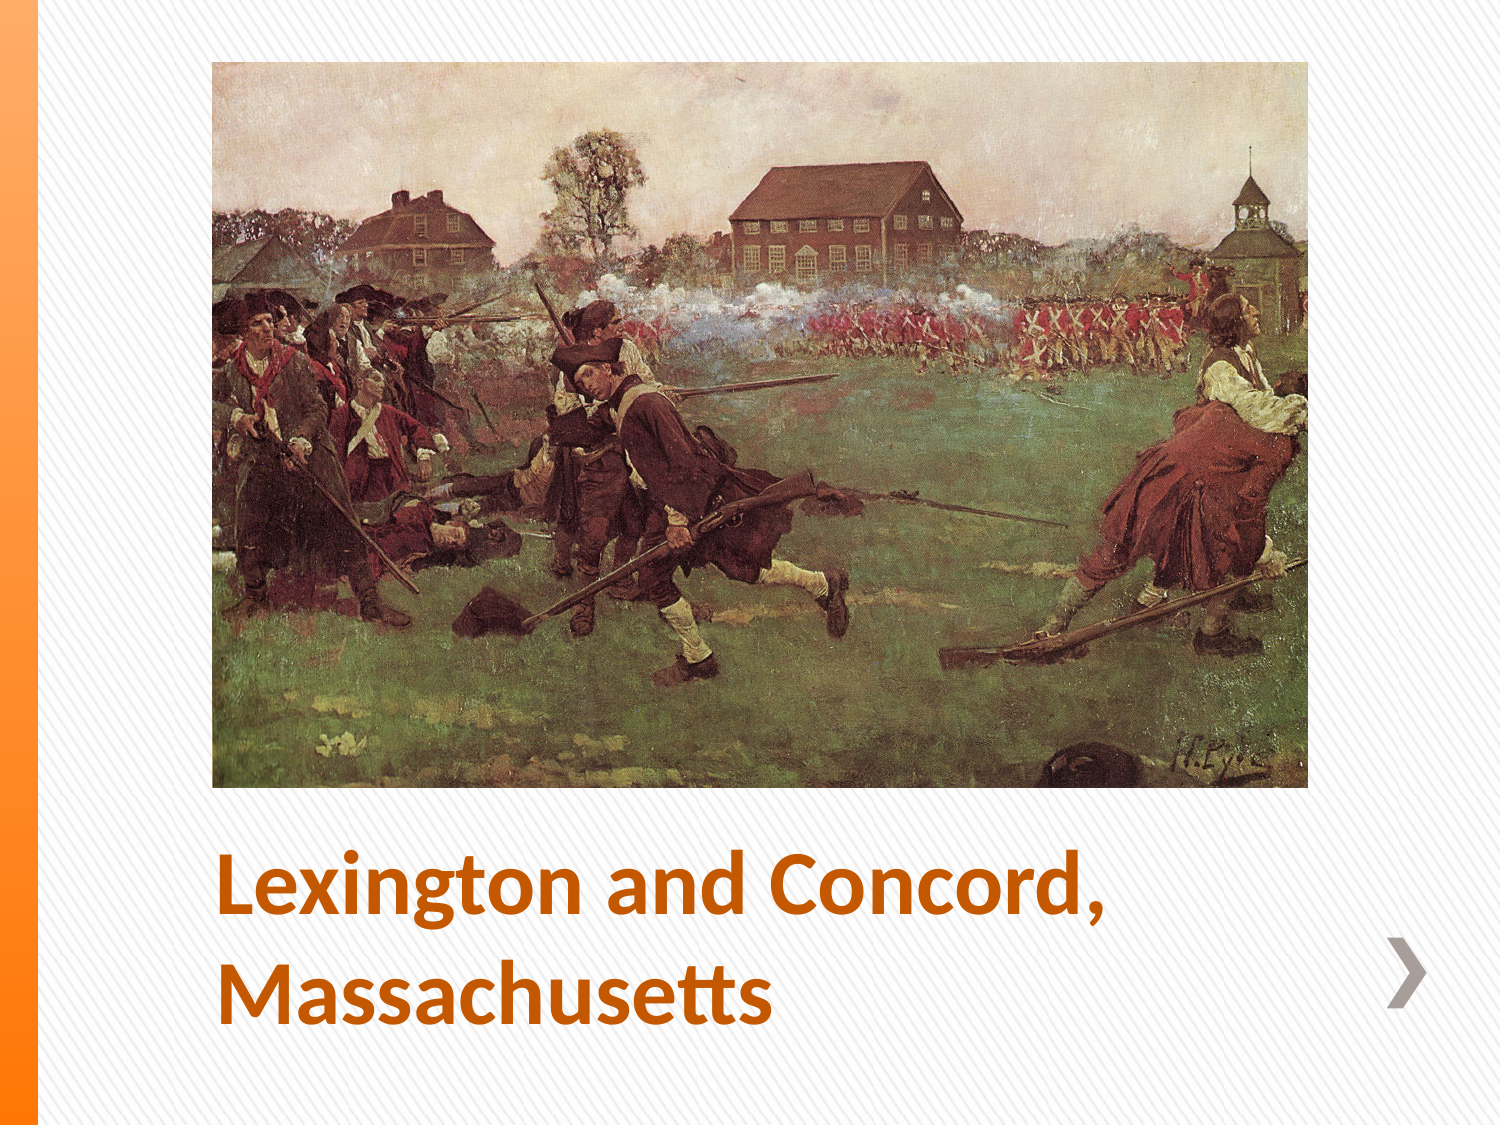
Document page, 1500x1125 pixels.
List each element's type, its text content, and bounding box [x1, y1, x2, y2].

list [212, 62, 1308, 788]
title Lexington and Concord, Massachusetts [200, 862, 1388, 1050]
